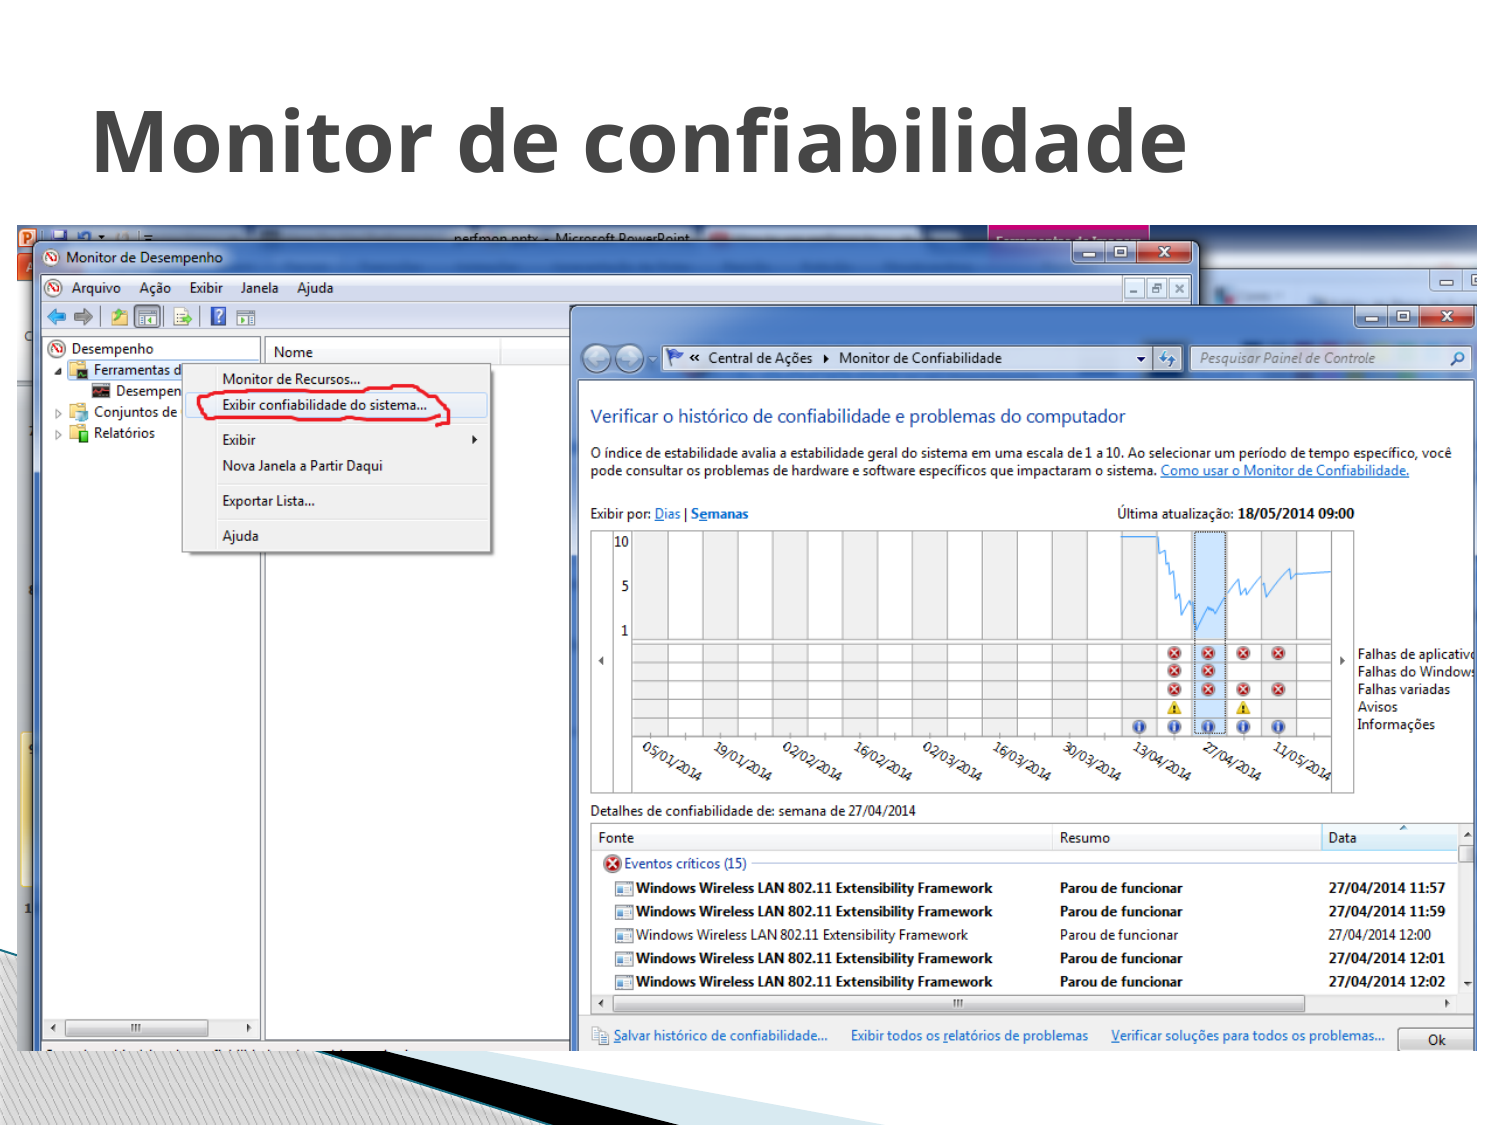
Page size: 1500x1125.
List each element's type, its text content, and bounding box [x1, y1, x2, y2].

picture [17, 225, 1478, 1051]
title Monitor de confiabilidade [75, 45, 1425, 225]
